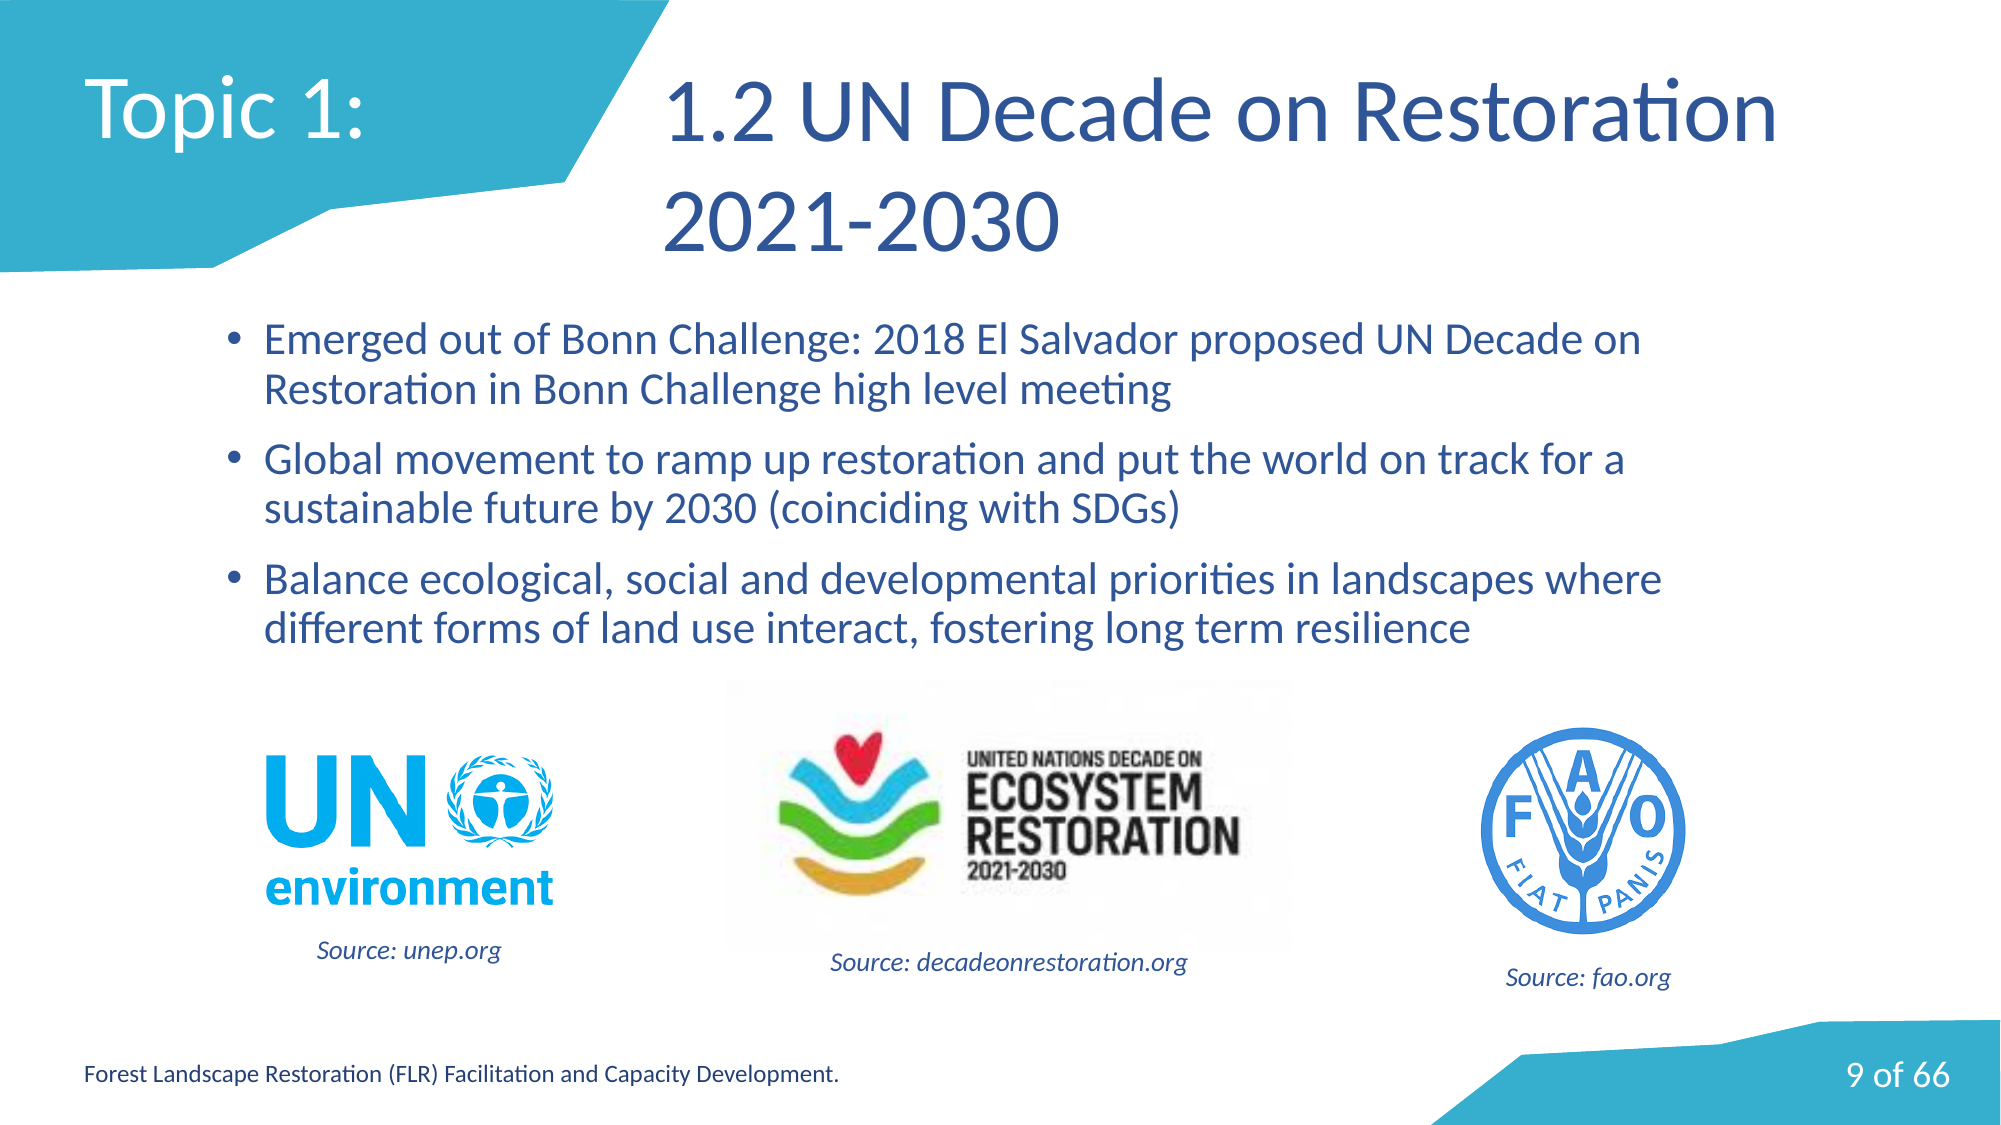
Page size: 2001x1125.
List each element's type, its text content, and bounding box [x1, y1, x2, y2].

slide_number 9 of 66 [1759, 1042, 1966, 1103]
text_box 1.2 UN Decade on Restoration 2021-2030 [646, 42, 1800, 278]
footer Forest Landscape Restoration (FLR) Facilitation and Capacity Development. [69, 1042, 1270, 1103]
list Emerged out of Bonn Challenge: 2018 El Salvador proposed UN Decade on Restoration in Bonn Challenge high level meeting Global movement to ramp up restoration and put the world on track for a sustainable future by 2030 (coinciding with SDGs) Balance ecological, social and developmental priorities in landscapes where different forms of land use interact, fostering long term resilience [211, 307, 1800, 702]
title Topic 1: [69, 0, 765, 218]
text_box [266, 679, 1689, 1001]
